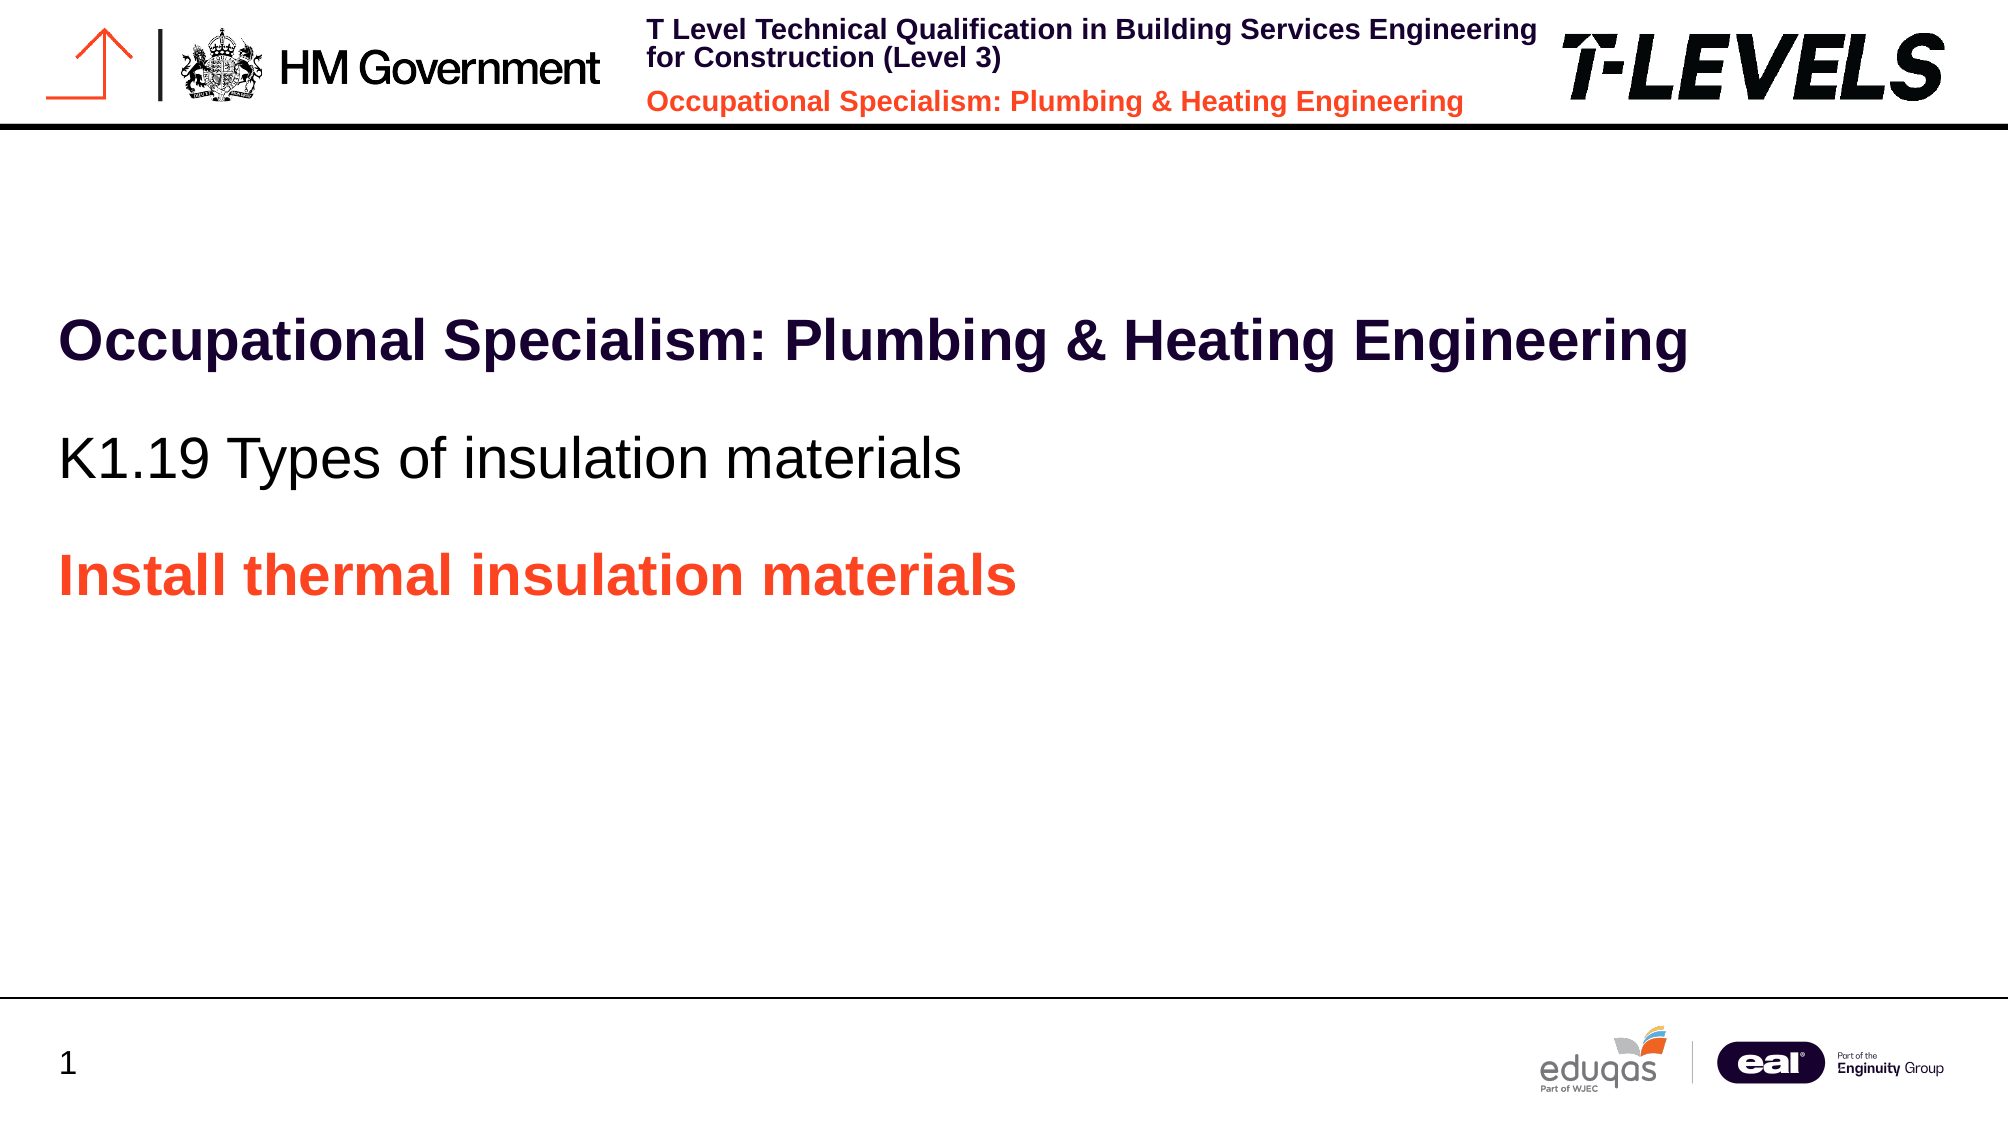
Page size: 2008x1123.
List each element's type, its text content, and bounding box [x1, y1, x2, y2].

picture [1543, 25, 1964, 108]
picture [158, 28, 600, 102]
picture [1535, 1021, 1949, 1097]
text_box Occupational Specialism: Plumbing & Heating Engineering K1.19 Types of insulation materials Install thermal insulation materials [58, 295, 1831, 916]
picture [41, 27, 139, 100]
